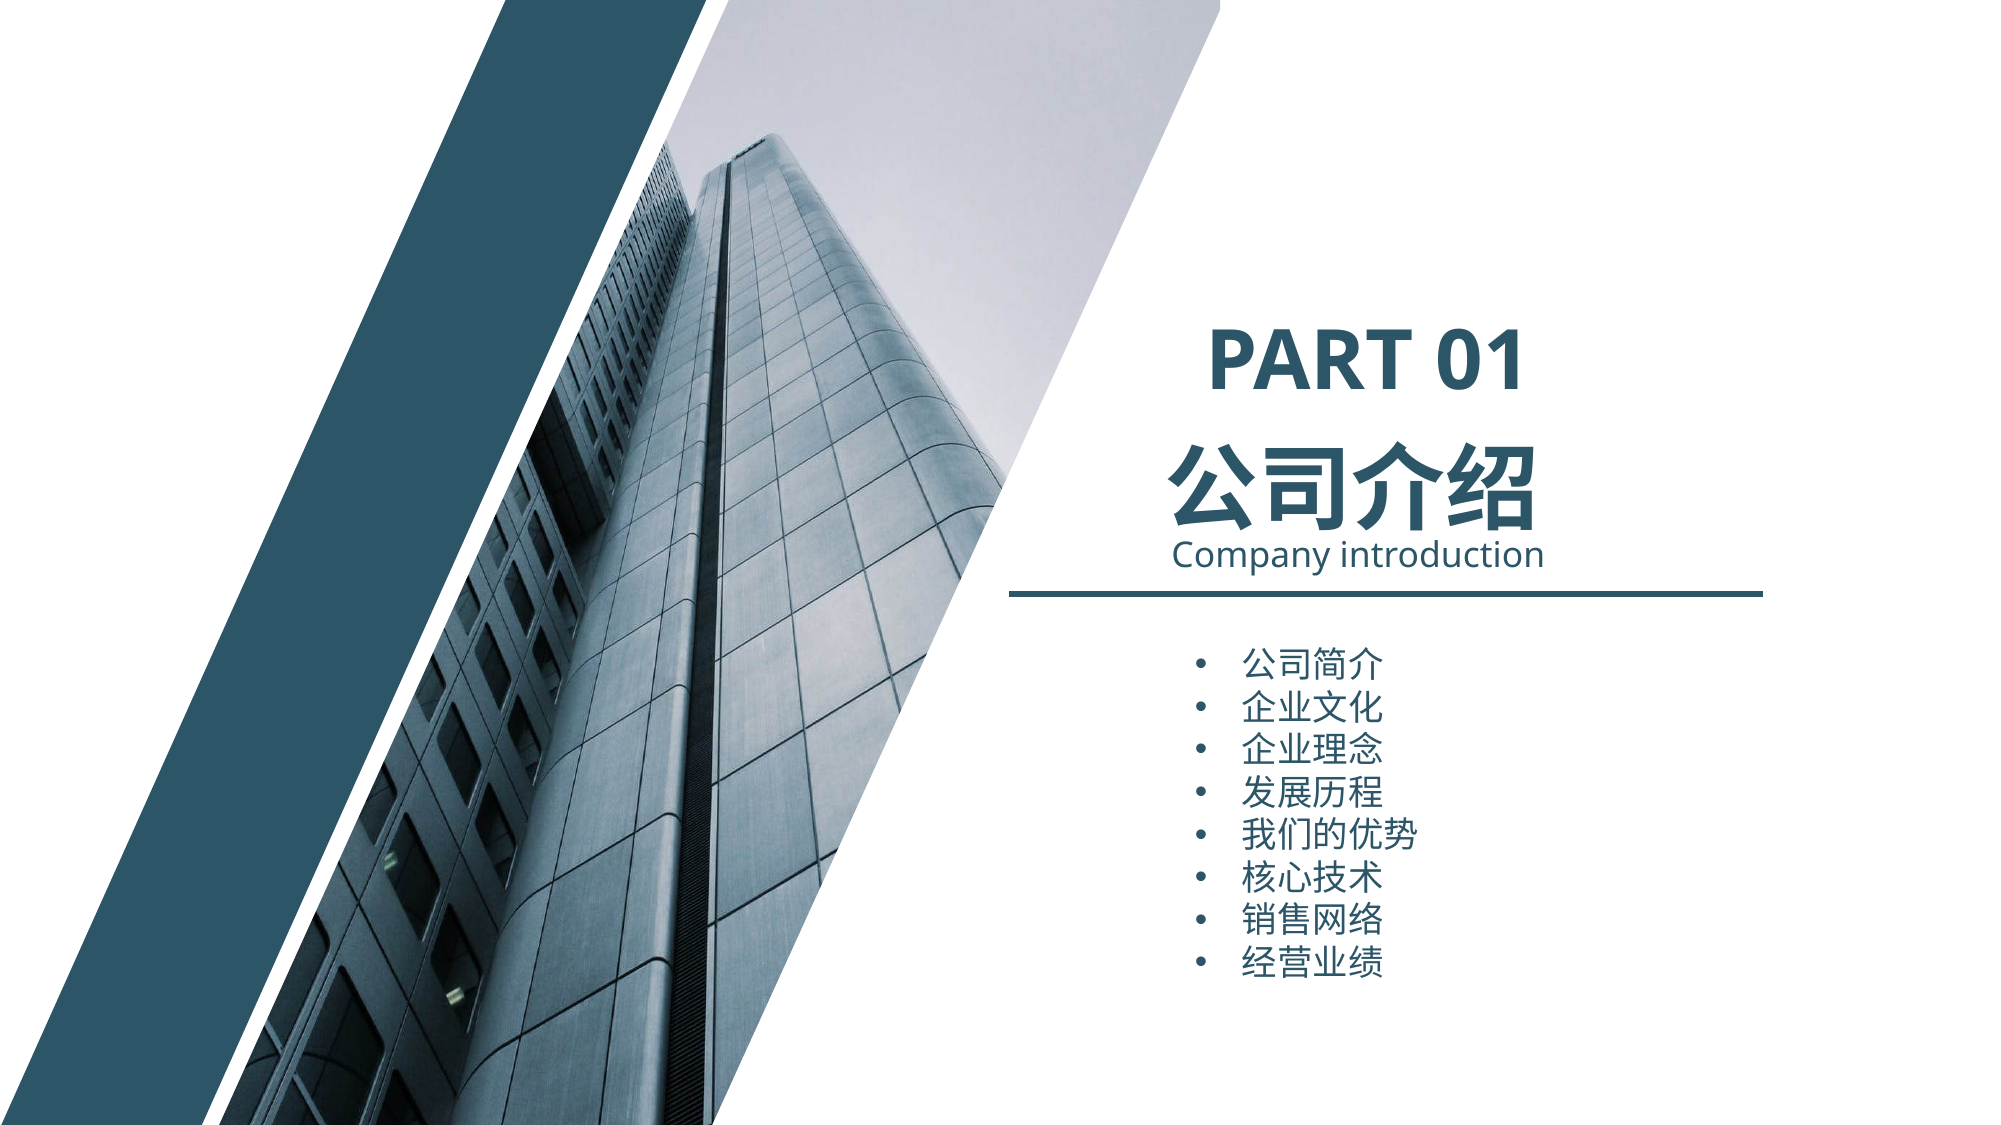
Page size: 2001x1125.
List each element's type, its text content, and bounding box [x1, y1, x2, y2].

text_box PART 01 [1221, 298, 1625, 414]
text_box 公司介绍 [1221, 418, 1604, 552]
picture [162, 0, 1221, 1125]
text_box [0, 763, 162, 1125]
text_box Company introduction [1221, 524, 1588, 583]
text_box 公司简介 企业文化 企业理念 发展历程 我们的优势 核心技术 销售网络 经营业绩 [1221, 634, 1564, 1033]
